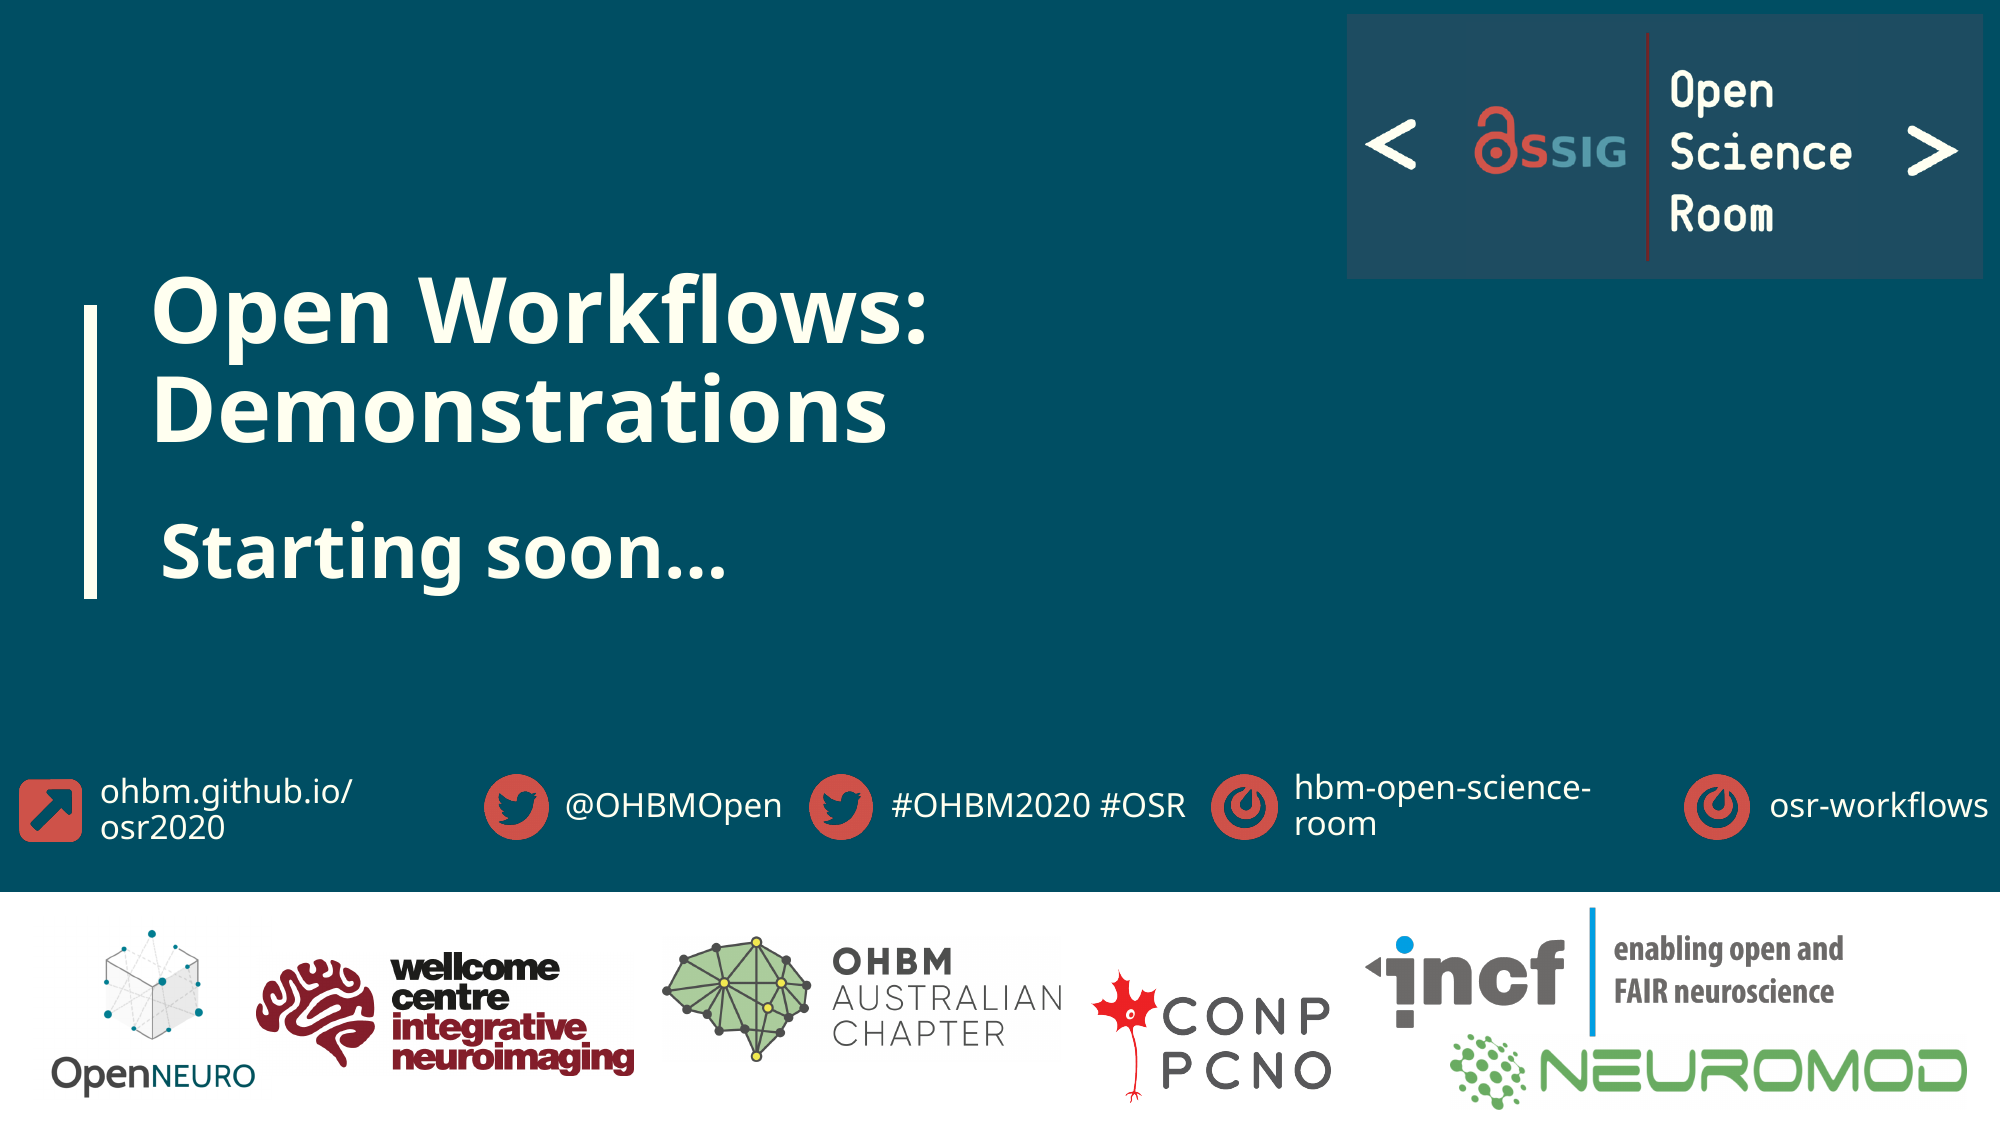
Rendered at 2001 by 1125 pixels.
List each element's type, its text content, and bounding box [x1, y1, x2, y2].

picture [1348, 15, 1982, 278]
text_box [19, 775, 490, 846]
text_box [33, 863, 1967, 1110]
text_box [484, 771, 800, 843]
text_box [1211, 774, 1680, 840]
text_box [0, 0, 2000, 893]
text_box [1684, 774, 2000, 840]
title Open Workflows: Demonstrations [134, 294, 1616, 470]
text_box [808, 770, 1208, 844]
text_box Starting soon… [145, 427, 1495, 603]
